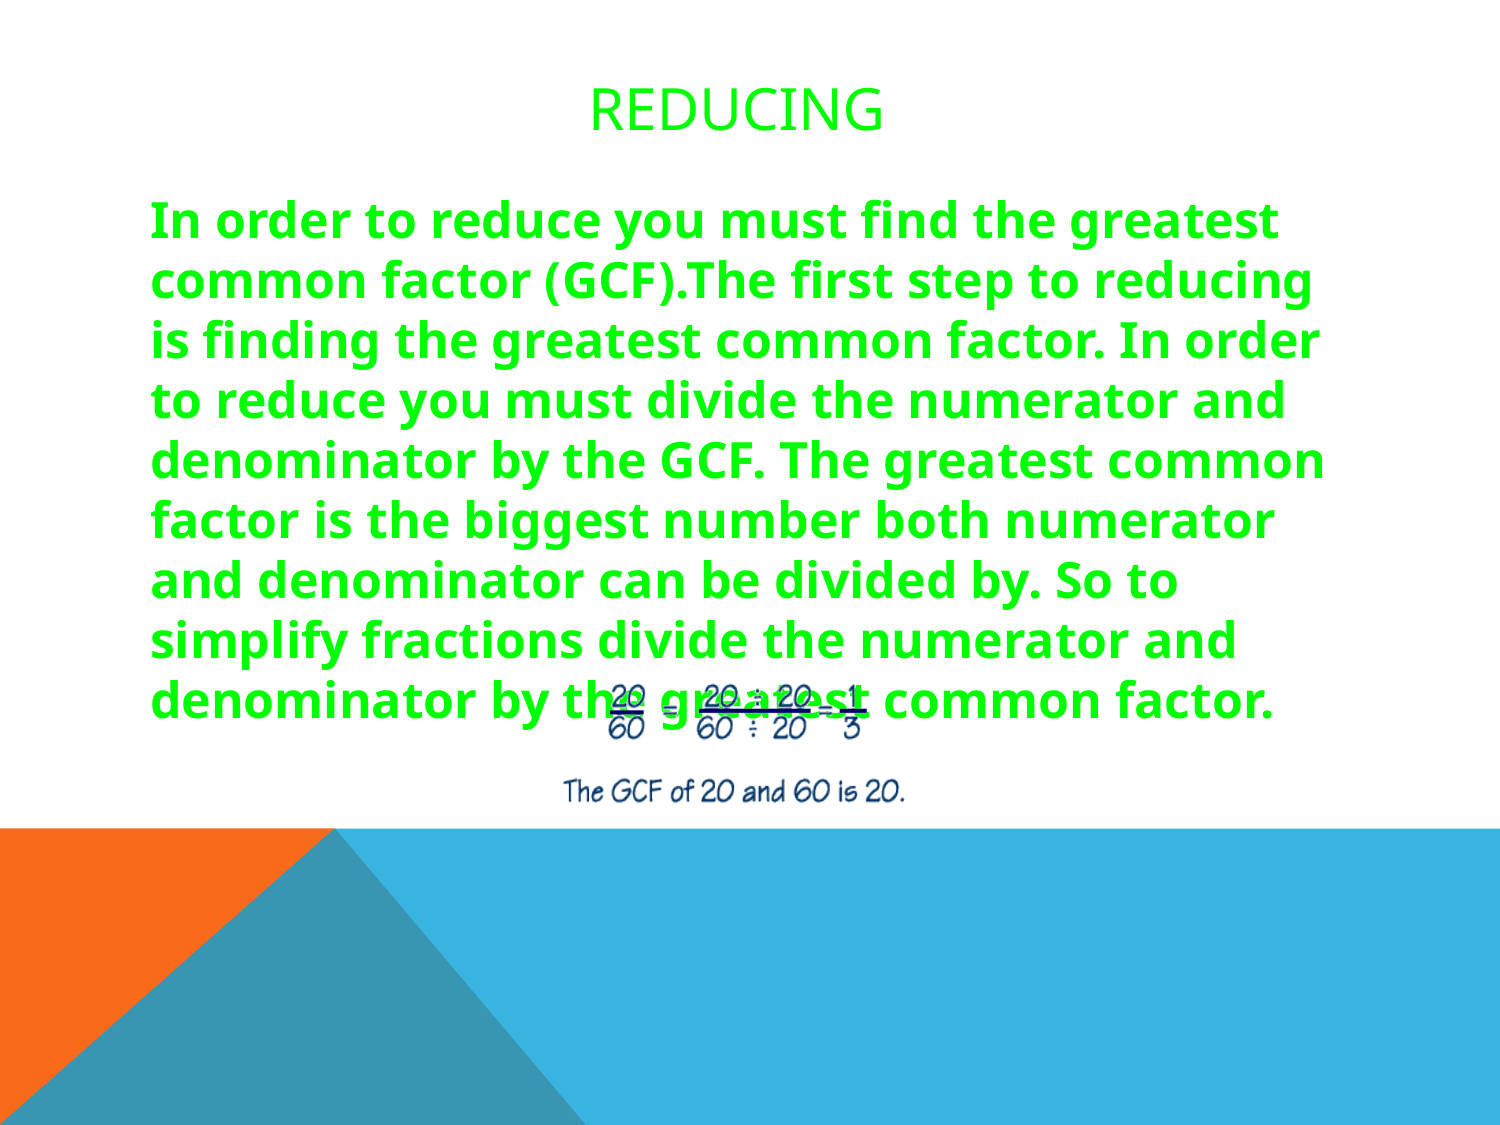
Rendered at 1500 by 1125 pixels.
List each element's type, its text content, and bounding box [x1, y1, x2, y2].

list In order to reduce you must find the greatest common factor (GCF).The first step to reducing is finding the greatest common factor. In order to reduce you must divide the numerator and denominator by the GCF. The greatest common factor is the biggest number both numerator and denominator can be divided by. So to simplify fractions divide the numerator and denominator by the greatest common factor. [135, 180, 1369, 768]
title Reducing [119, 62, 1354, 153]
picture [562, 674, 912, 816]
